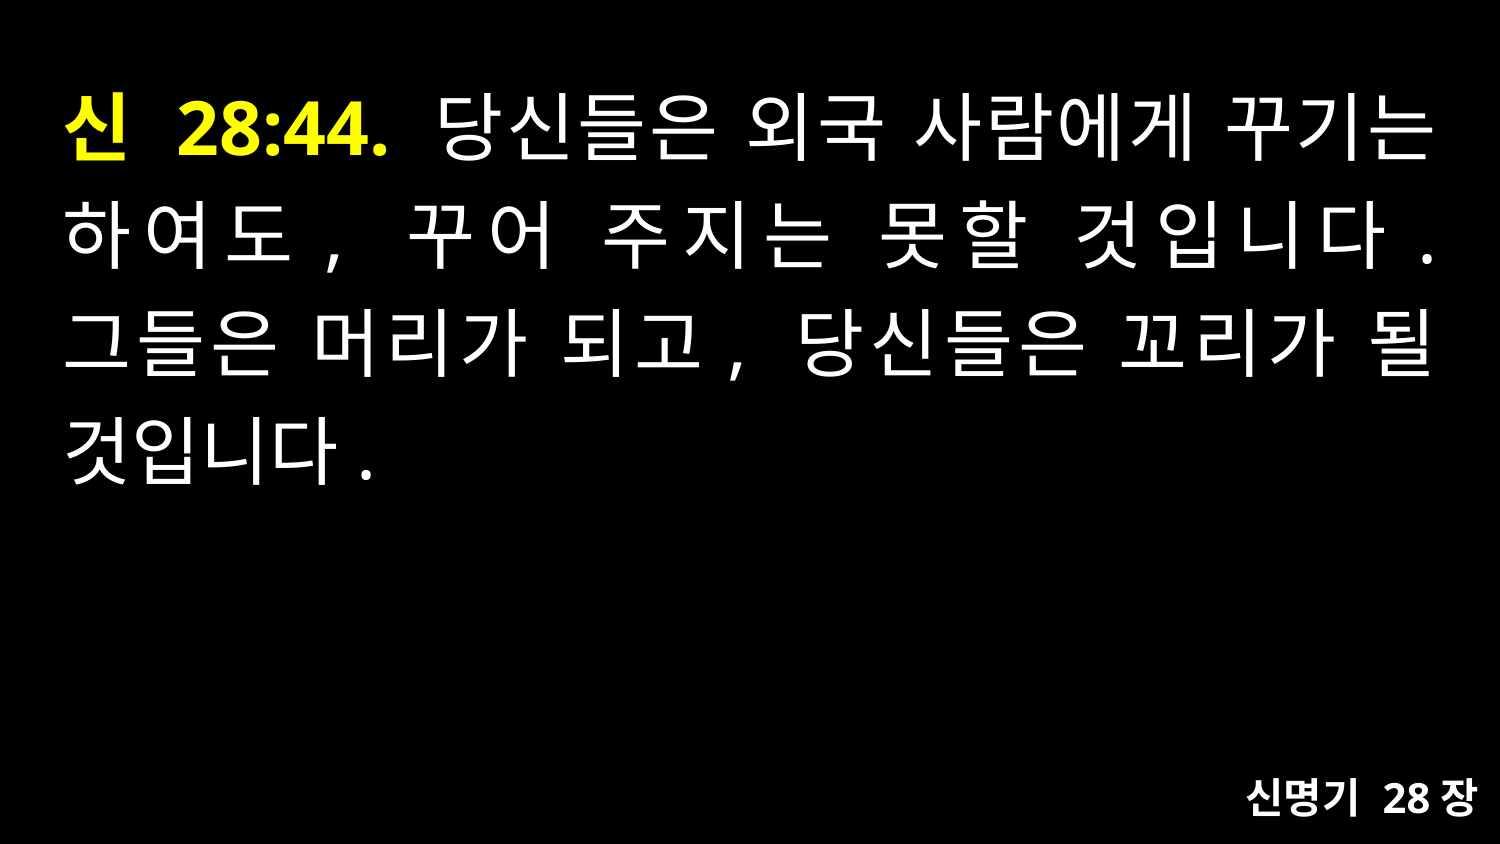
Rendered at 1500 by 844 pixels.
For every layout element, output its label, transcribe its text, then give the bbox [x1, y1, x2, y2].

title 신 28:44. 당신들은 외국 사람에게 꾸기는 하여도, 꾸어 주지는 못할 것입니다. 그들은 머리가 되고, 당신들은 꼬리가 될 것입니다. [0, 0, 1500, 844]
subtitle 신명기 28장 [916, 770, 1500, 844]
